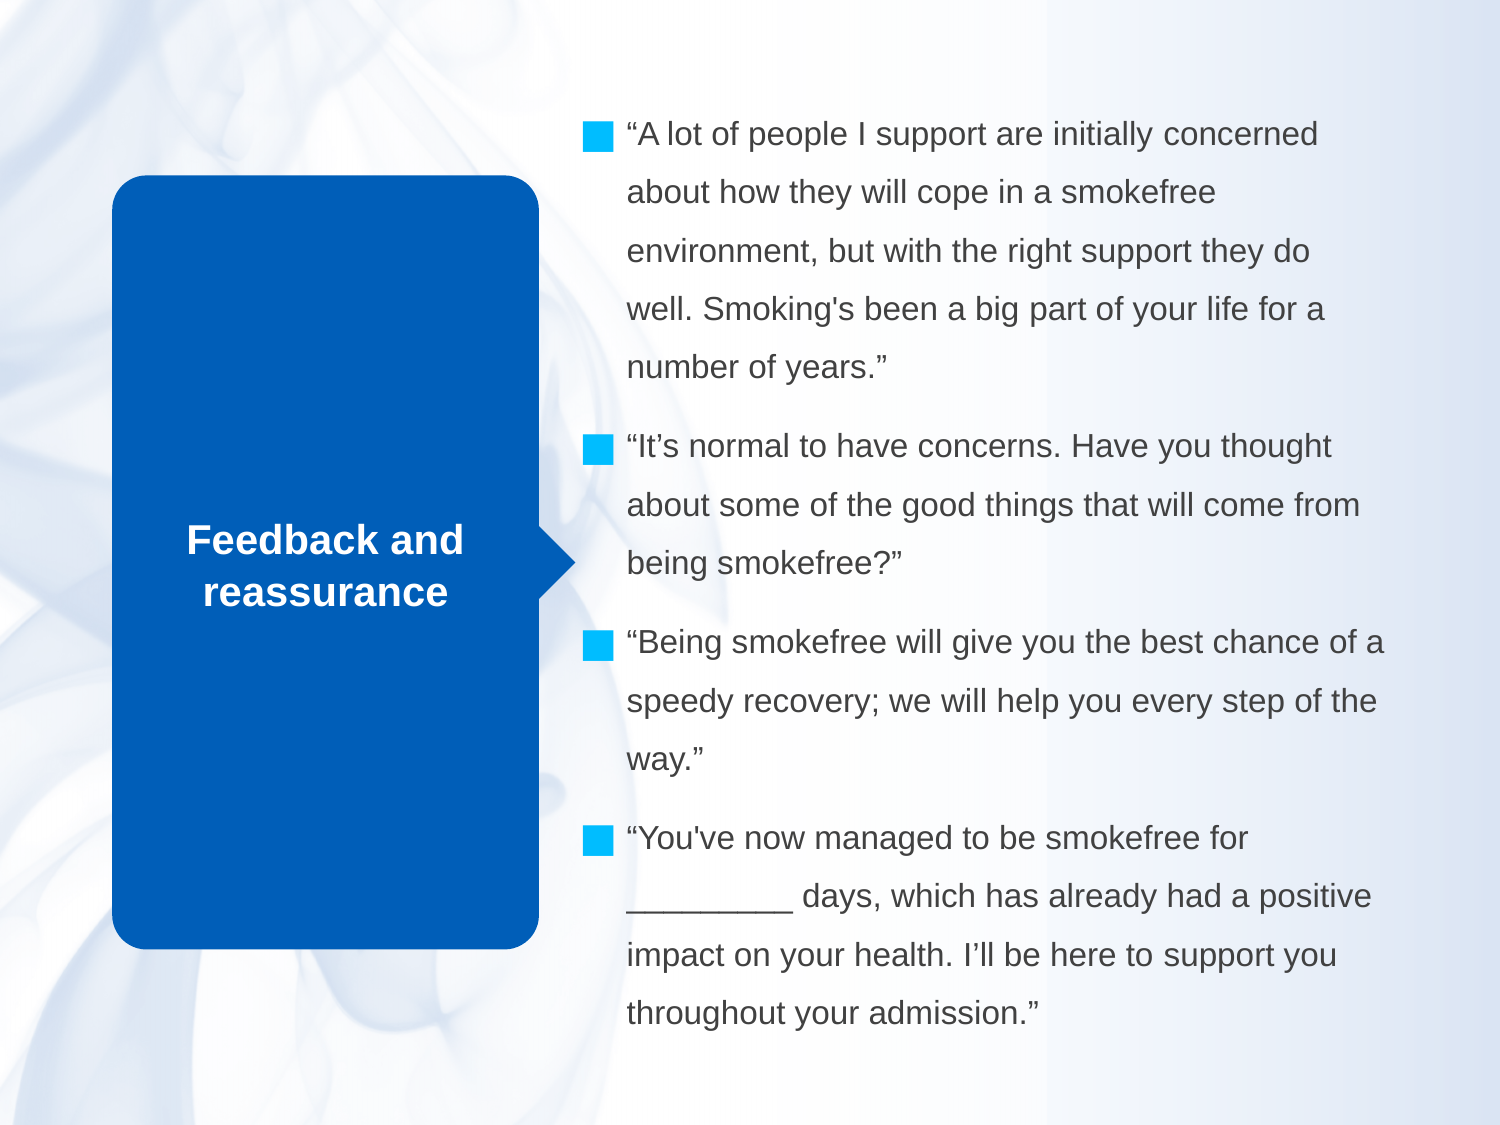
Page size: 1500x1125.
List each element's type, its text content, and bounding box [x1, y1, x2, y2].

text_box [1048, 0, 1500, 1125]
list “A lot of people I support are initially ​concerned about how they will cope in a smokefree environment, but with the right support they do well. Smoking's been a big ​part of your life for a number of years.”​ “It’s normal to have concerns. Have you thought about some of the good things that will come from being smokefree?” “Being smokefree will give you the best chance of a speedy recovery; we will help you every step of the way.”​ “You've now managed to be smokefree for _________ days, which has already had a positive impact on your health. I’ll be here to ​support you throughout your admission.”​ [1051, 175, 1425, 950]
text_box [111, 175, 560, 950]
picture [0, 0, 1047, 1125]
